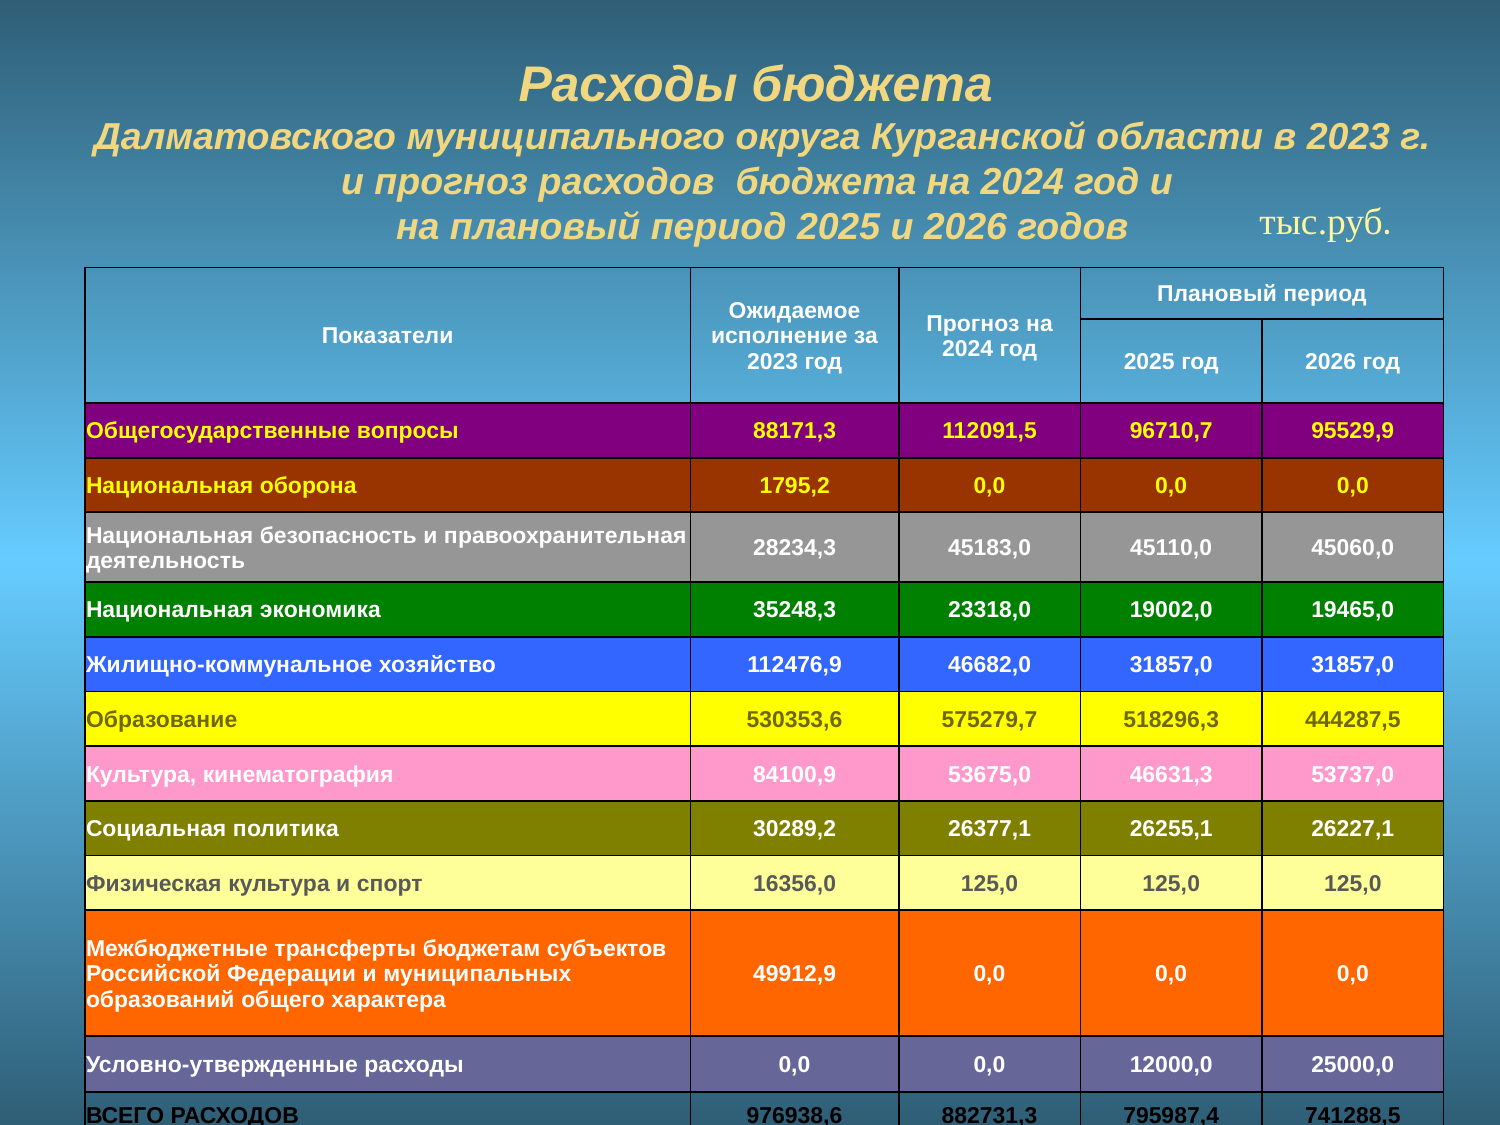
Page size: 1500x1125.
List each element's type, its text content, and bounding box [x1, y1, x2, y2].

table_cell 2025 год [1081, 320, 1261, 402]
table_cell 16356,0 [691, 856, 898, 909]
table_cell 31857,0 [1081, 638, 1261, 691]
table_cell 0,0 [691, 1037, 898, 1091]
table_cell Национальная экономика [86, 583, 690, 636]
table_cell 0,0 [1081, 459, 1261, 511]
table_cell Условно-утвержденные расходы [86, 1037, 690, 1091]
table_header Плановый период [1081, 268, 1443, 318]
table_cell 0,0 [900, 1037, 1080, 1091]
table_cell 125,0 [900, 856, 1080, 909]
table_cell 112476,9 [691, 638, 898, 691]
table_cell 0,0 [1263, 911, 1443, 1035]
table_cell 96710,7 [1081, 404, 1261, 457]
table_cell 46682,0 [900, 638, 1080, 691]
table_cell 12000,0 [1081, 1037, 1261, 1091]
table_cell 125,0 [1081, 856, 1261, 909]
table_cell Культура, кинематография [86, 747, 690, 800]
table_cell 30289,2 [691, 802, 898, 855]
table_cell 26255,1 [1081, 802, 1261, 855]
table_cell 31857,0 [1263, 638, 1443, 691]
table_cell 95529,9 [1263, 404, 1443, 457]
table_cell Социальная политика [86, 802, 690, 855]
table_cell 518296,3 [1081, 692, 1261, 745]
table_cell 53737,0 [1263, 747, 1443, 800]
table_cell 23318,0 [900, 583, 1080, 636]
table_cell 53675,0 [900, 747, 1080, 800]
table_cell 45060,0 [1263, 513, 1443, 581]
table_cell 444287,5 [1263, 692, 1443, 745]
table_cell 84100,9 [691, 747, 898, 800]
table_cell Образование [86, 692, 690, 745]
table_cell 2026 год [1263, 320, 1443, 402]
table_cell 530353,6 [691, 692, 898, 745]
table_cell Физическая культура и спорт [86, 856, 690, 909]
table_cell 45183,0 [900, 513, 1080, 581]
table_cell 1795,2 [691, 459, 898, 511]
table_cell ВСЕГО РАСХОДОВ [86, 1093, 690, 1125]
table_cell 125,0 [1263, 856, 1443, 909]
text_box Расходы бюджета Далматовского муниципального округа Курганской области в 2023 г. и прогноз расходов бюджета на 2024 год и на плановый период 2025 и 2026 годов [64, 44, 1461, 255]
table_cell 28234,3 [691, 513, 898, 581]
table_header Показатели [86, 268, 690, 402]
table_cell 0,0 [900, 459, 1080, 511]
table_cell 741288,5 [1263, 1093, 1443, 1125]
table_cell 35248,3 [691, 583, 898, 636]
table_header Ожидаемое исполнение за 2023 год [691, 268, 898, 402]
table_cell 26377,1 [900, 802, 1080, 855]
table_cell Общегосударственные вопросы [86, 404, 690, 457]
table_cell 795987,4 [1081, 1093, 1261, 1125]
table_cell Жилищно-коммунальное хозяйство [86, 638, 690, 691]
table_cell 0,0 [1263, 459, 1443, 511]
table_cell 19465,0 [1263, 583, 1443, 636]
table_cell 88171,3 [691, 404, 898, 457]
table_cell 46631,3 [1081, 747, 1261, 800]
table_cell 976938,6 [691, 1093, 898, 1125]
table_cell 26227,1 [1263, 802, 1443, 855]
table_cell 0,0 [1081, 911, 1261, 1035]
table_cell Национальная безопасность и правоохранительная деятельность [86, 513, 690, 581]
table_cell 49912,9 [691, 911, 898, 1035]
table_cell 112091,5 [900, 404, 1080, 457]
table_cell Национальная оборона [86, 459, 690, 511]
table_cell 45110,0 [1081, 513, 1261, 581]
table_cell 0,0 [900, 911, 1080, 1035]
table_cell 19002,0 [1081, 583, 1261, 636]
table_cell 882731,3 [900, 1093, 1080, 1125]
table_cell 575279,7 [900, 692, 1080, 745]
table_header Прогноз на 2024 год [900, 268, 1080, 402]
table_cell 25000,0 [1263, 1037, 1443, 1091]
table_cell Межбюджетные трансферты бюджетам субъектов Российской Федерации и муниципальных образований общего характера [86, 911, 690, 1035]
